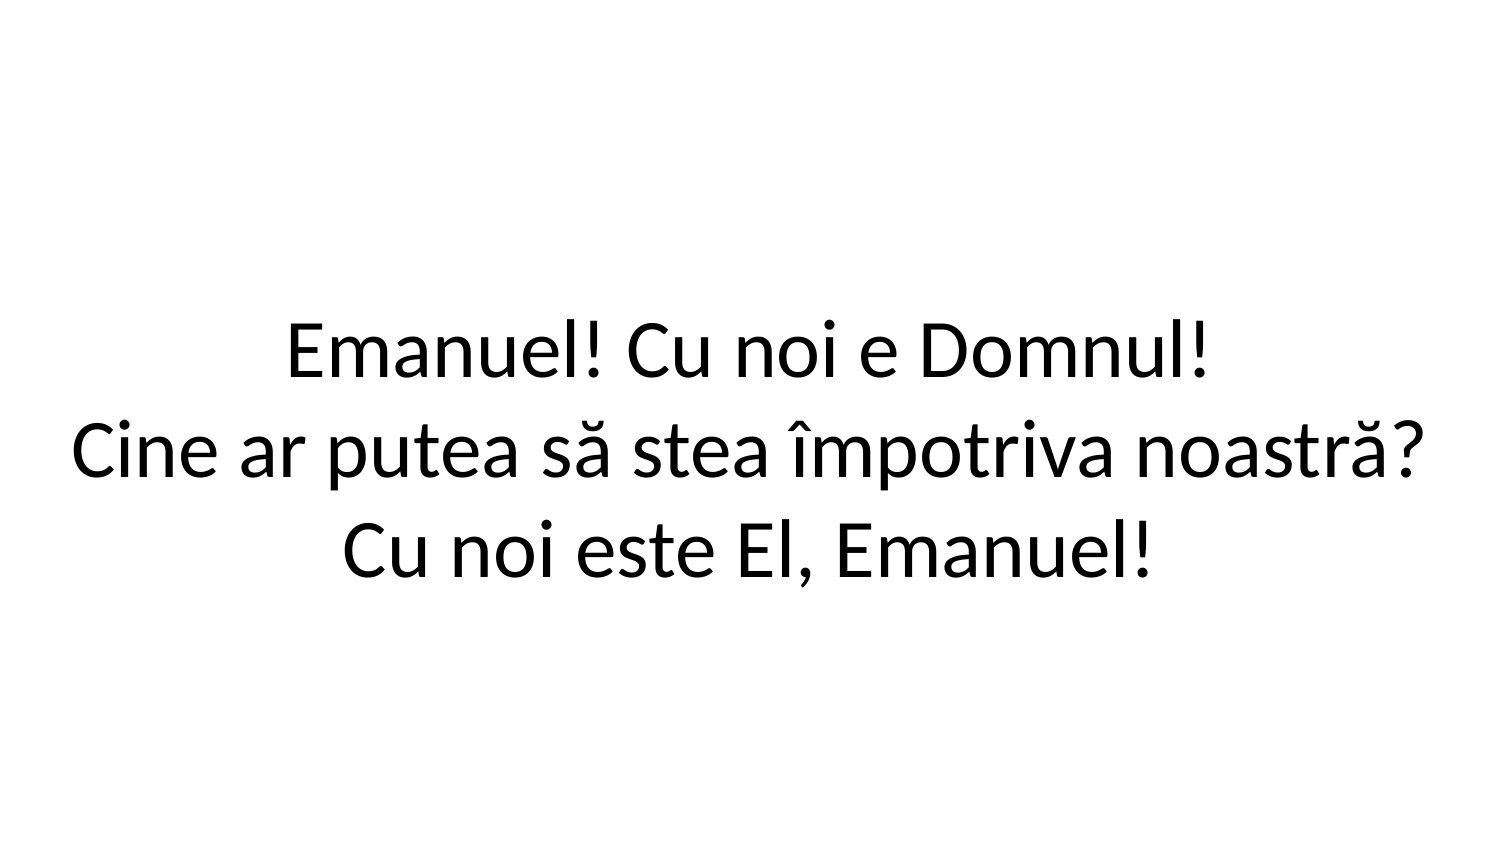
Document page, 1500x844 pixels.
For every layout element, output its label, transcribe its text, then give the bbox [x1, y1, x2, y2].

text_box Emanuel! Cu noi e Domnul! Cine ar putea să stea împotriva noastră? Cu noi este El, Emanuel! [56, 242, 1444, 602]
